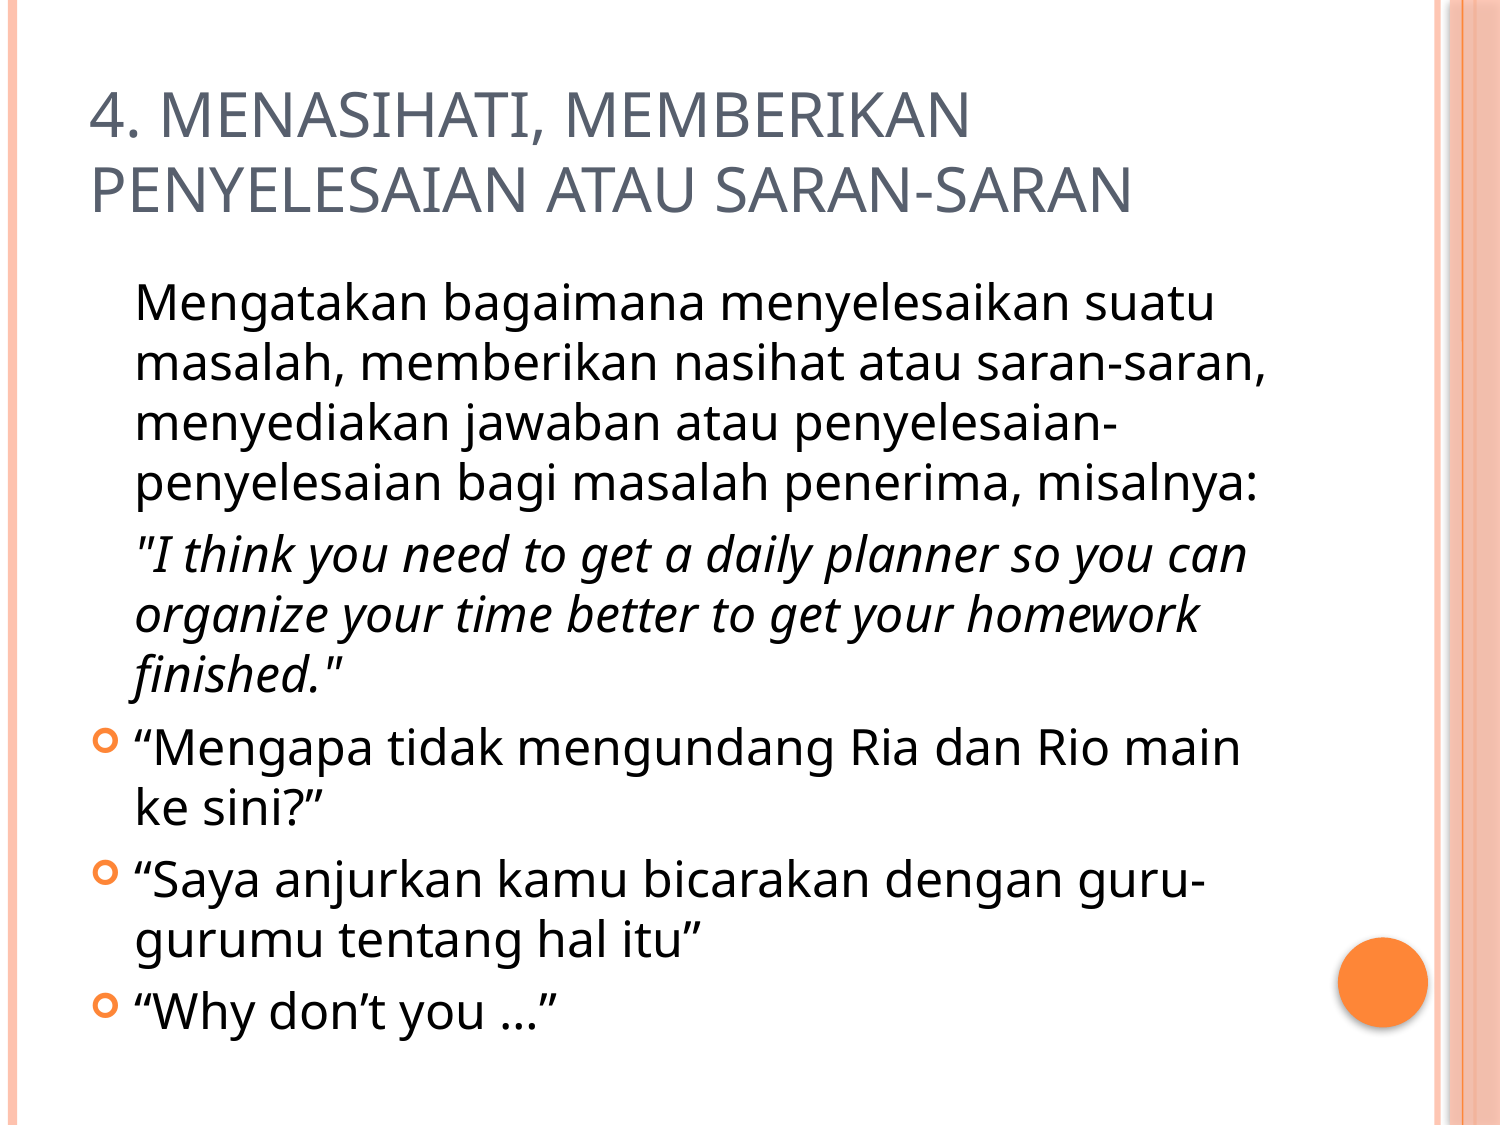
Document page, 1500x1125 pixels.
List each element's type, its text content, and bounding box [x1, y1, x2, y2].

title 4. Menasihati, Memberikan penyelesaian atau saran-saran [75, 45, 1300, 233]
list Mengatakan bagaimana menyelesaikan suatu masalah, memberikan nasihat atau saran-saran, menyediakan jawaban atau penyelesaian-penyelesaian bagi masalah penerima, misalnya: "I think you need to get a daily planner so you can organize your time better to get your homework finished." “Mengapa tidak mengundang Ria dan Rio main ke sini?” “Saya anjurkan kamu bicarakan dengan guru-gurumu tentang hal itu” “Why don’t you …” [75, 262, 1300, 1062]
